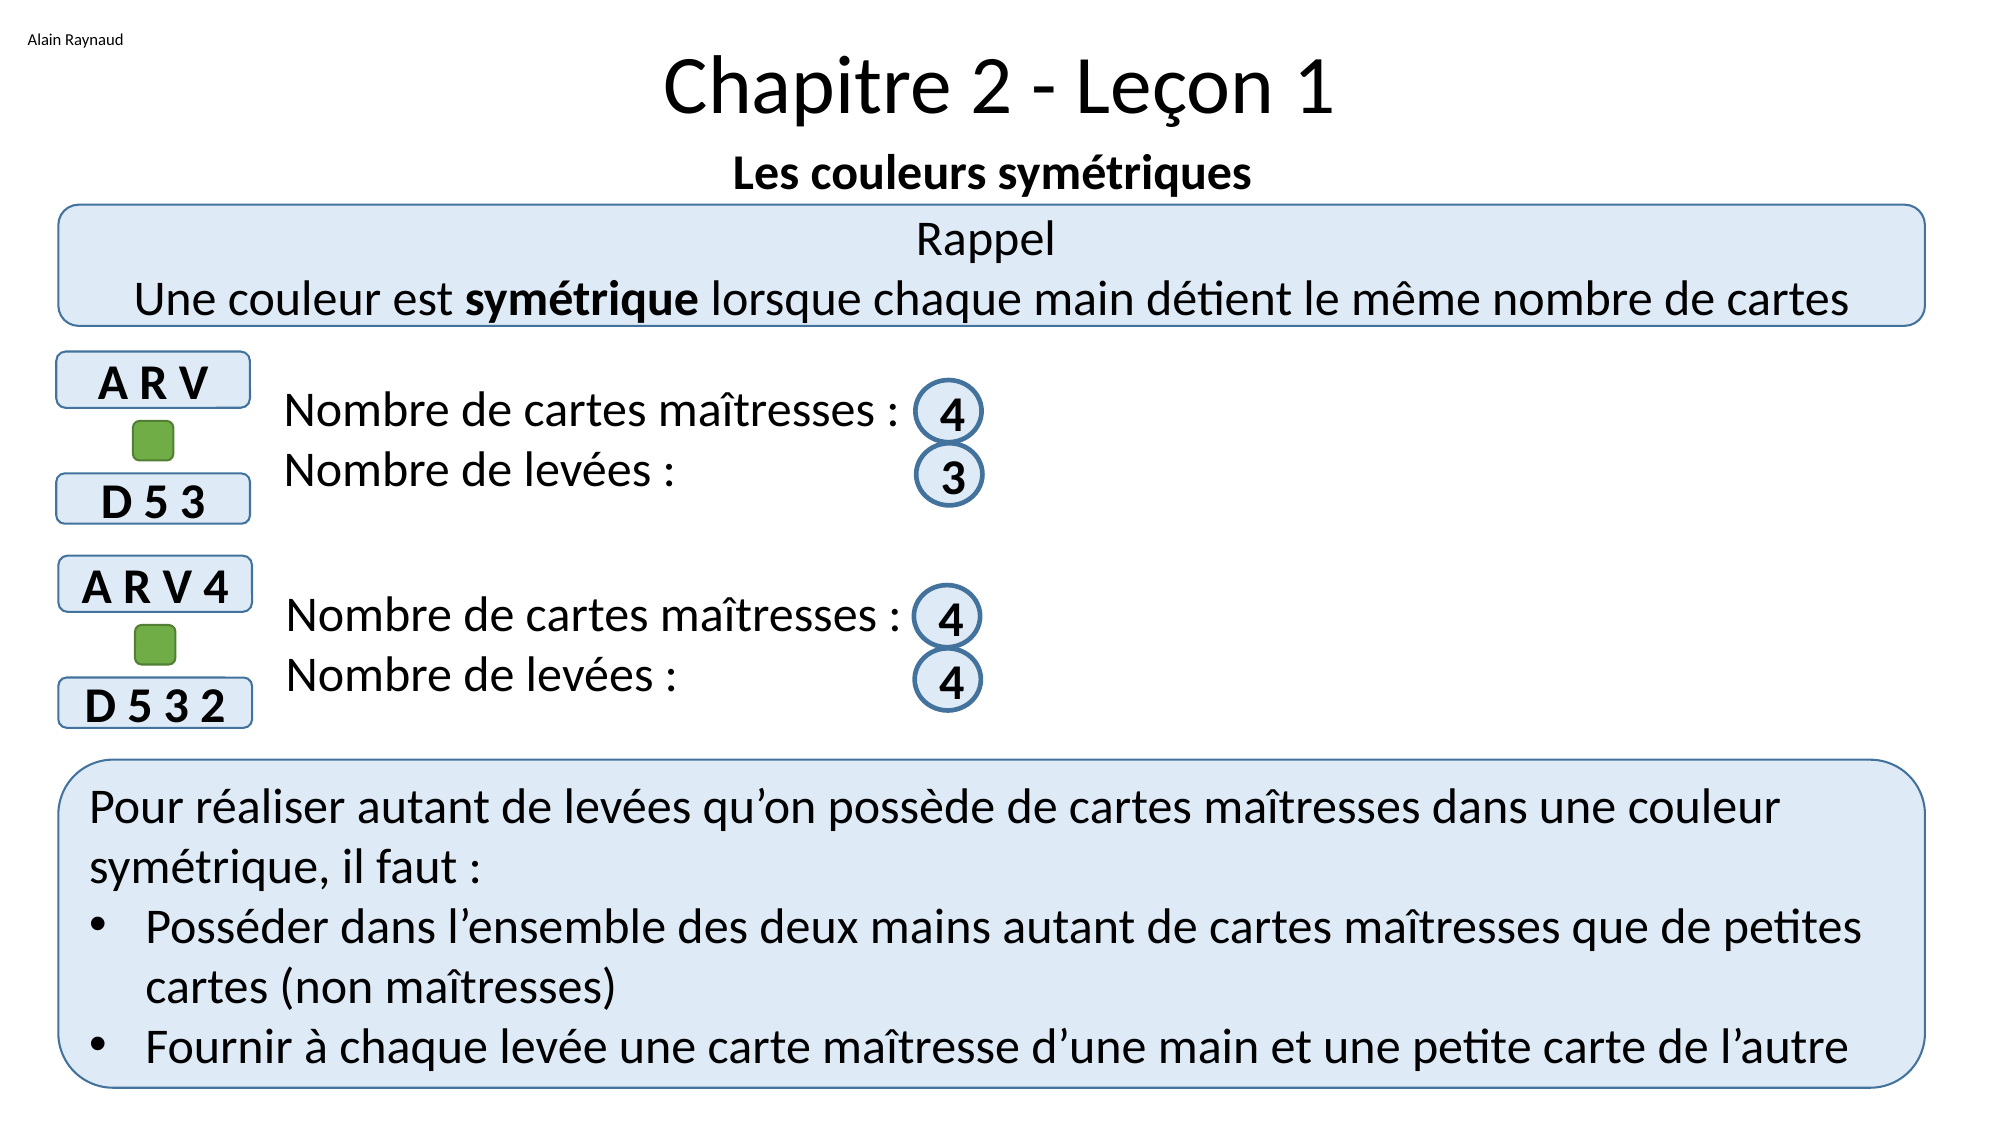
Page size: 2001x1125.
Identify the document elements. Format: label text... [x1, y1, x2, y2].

text_box 4 [913, 647, 982, 712]
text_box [56, 351, 250, 524]
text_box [58, 555, 253, 728]
text_box Alain Raynaud [12, 21, 147, 57]
text_box 4 [914, 378, 983, 443]
subtitle Les couleurs symétriques [37, 139, 1948, 1088]
text_box Nombre de cartes maîtresses : Nombre de levées : [268, 369, 990, 505]
text_box Pour réaliser autant de levées qu’on possède de cartes maîtresses dans une couleur symétrique, il faut : Posséder dans l’ensemble des deux mains autant de cartes maîtresses que de petites cartes (non maîtresses) Fournir à chaque levée une carte maîtresse d’une main et une petite carte de l’autre [57, 758, 1926, 1089]
text_box 4 [912, 584, 982, 648]
text_box 3 [915, 442, 984, 507]
text_box Nombre de cartes maîtresses : Nombre de levées : [270, 573, 992, 709]
title Chapitre 2 - Leçon 1 [249, 38, 1750, 139]
text_box Rappel Une couleur est symétrique lorsque chaque main détient le même nombre de cartes [57, 203, 1926, 327]
